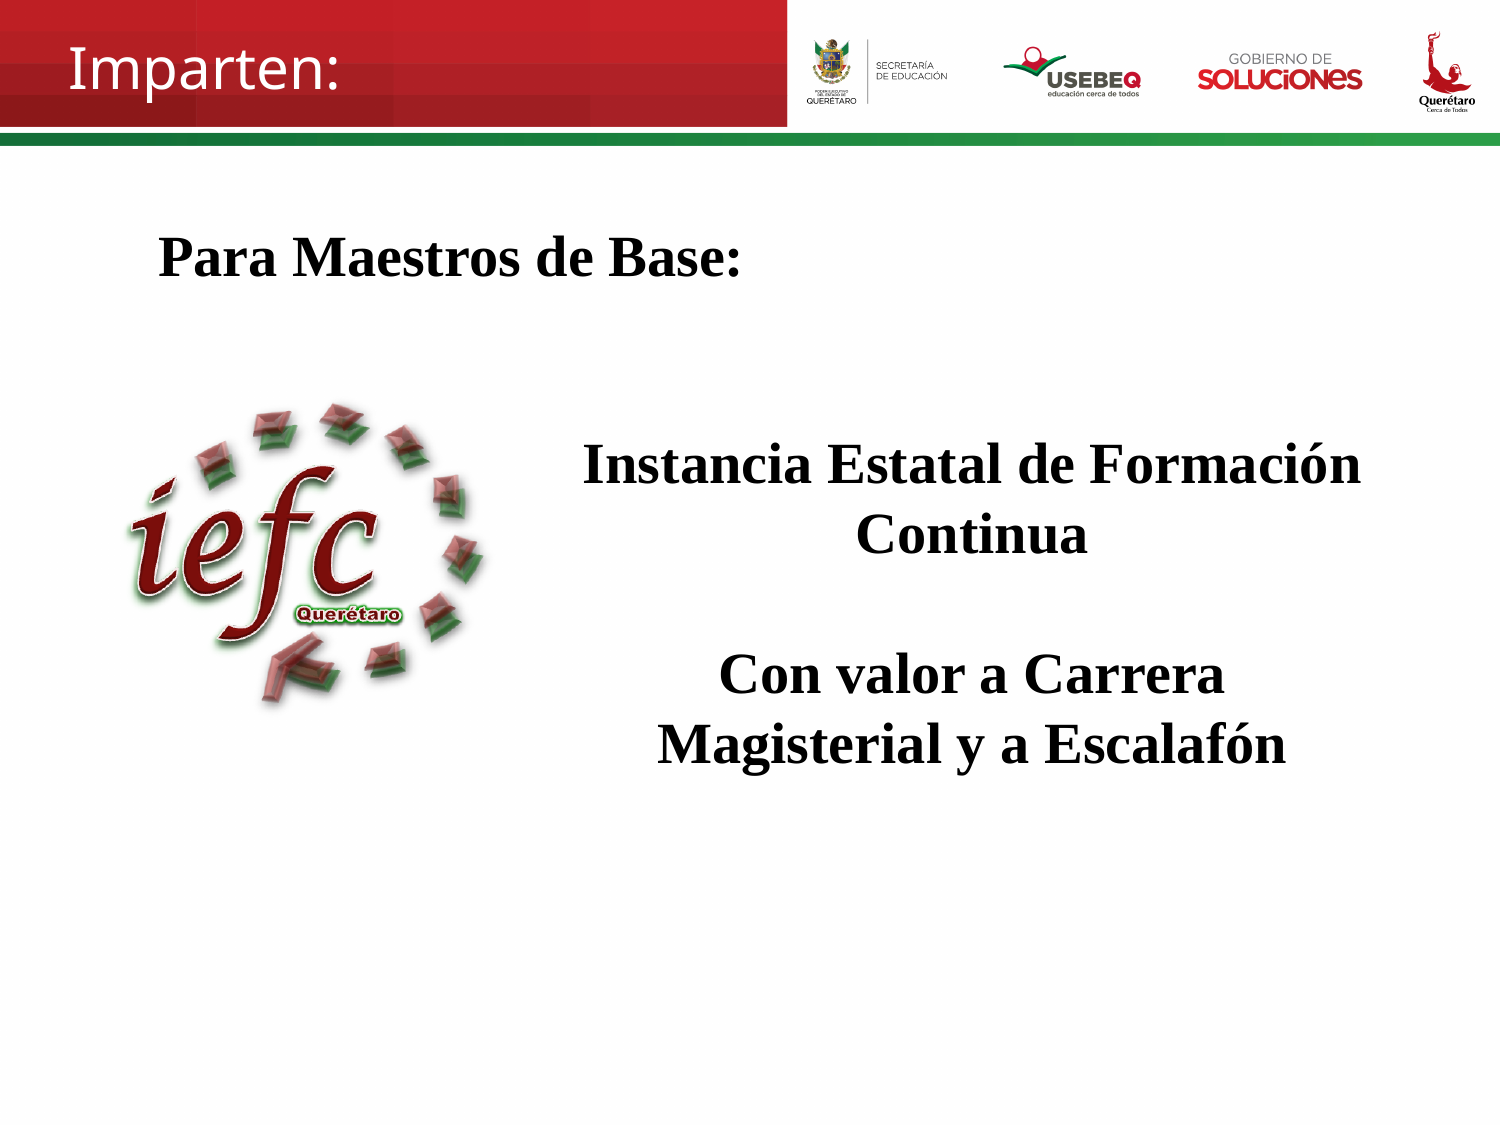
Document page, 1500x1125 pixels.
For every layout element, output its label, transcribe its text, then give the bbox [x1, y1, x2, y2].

text_box Instancia Estatal de Formación Continua Con valor a Carrera Magisterial y a Escalafón [554, 417, 1391, 783]
text_box Imparten: [53, 23, 781, 109]
text_box Para Maestros de Base: [143, 210, 1391, 296]
picture [0, 0, 1500, 1125]
